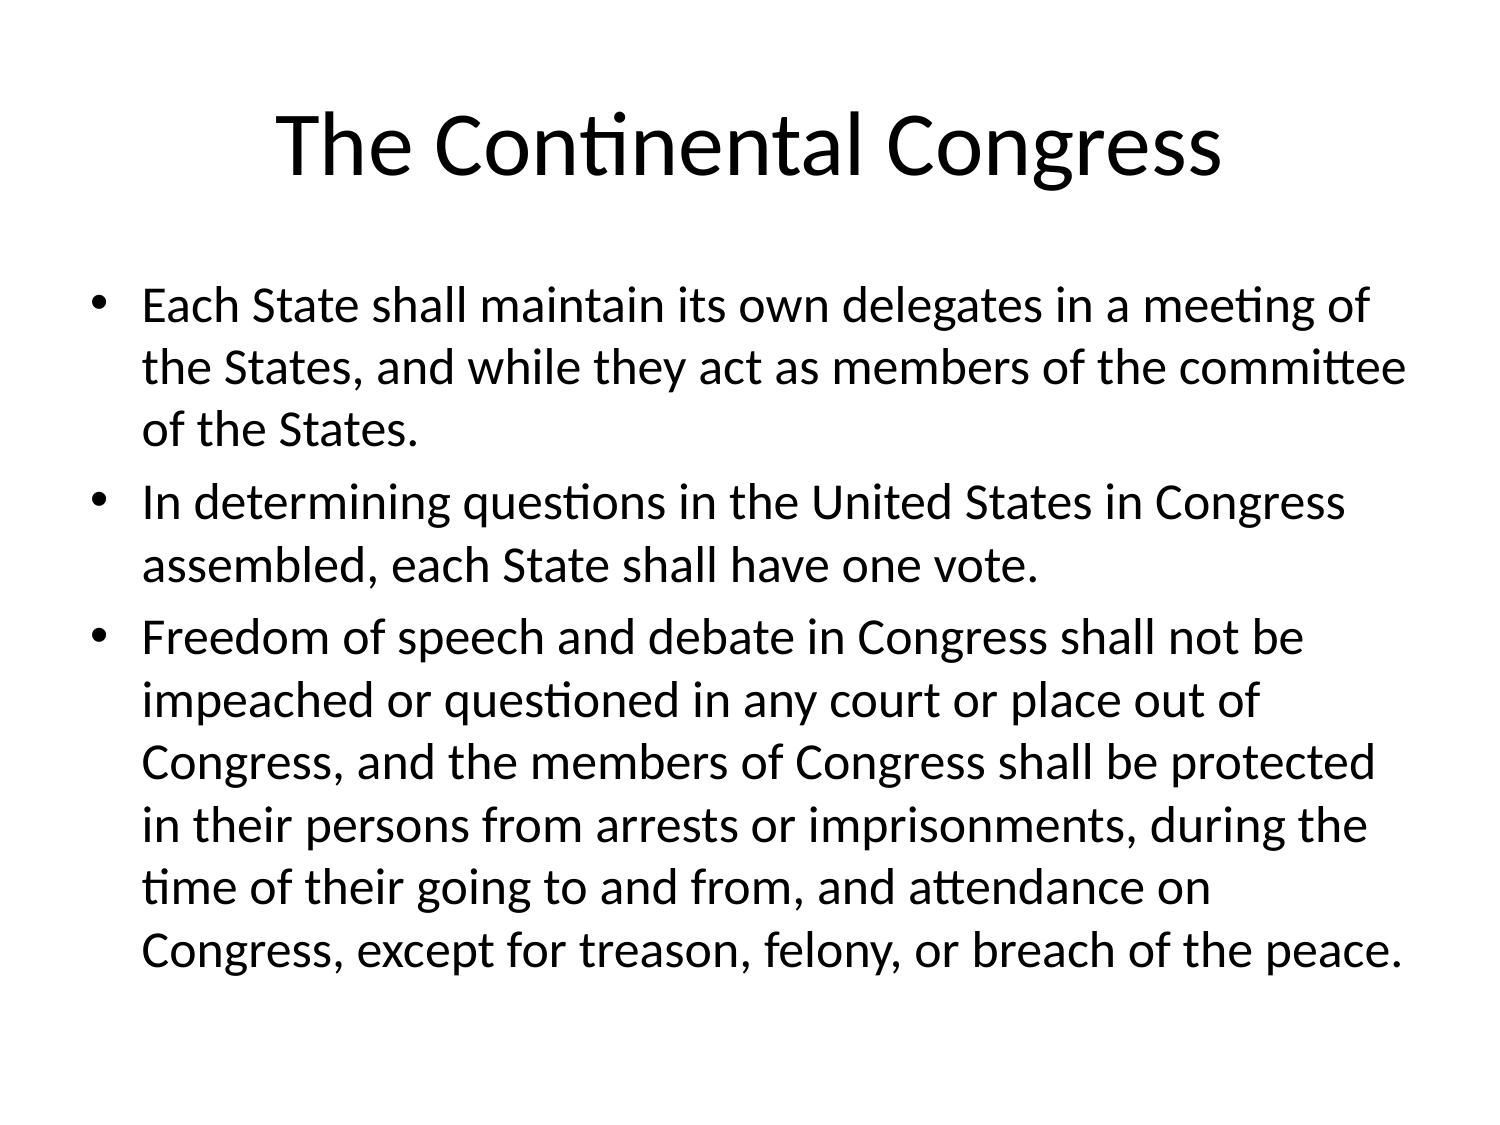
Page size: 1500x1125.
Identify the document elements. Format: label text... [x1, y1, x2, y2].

title The Continental Congress [74, 44, 1426, 233]
list Each State shall maintain its own delegates in a meeting of the States, and while they act as members of the committee of the States. In determining questions in the United States in Congress assembled, each State shall have one vote. Freedom of speech and debate in Congress shall not be impeached or questioned in any court or place out of Congress, and the members of Congress shall be protected in their persons from arrests or imprisonments, during the time of their going to and from, and attendance on Congress, except for treason, felony, or breach of the peace. [74, 262, 1426, 1006]
